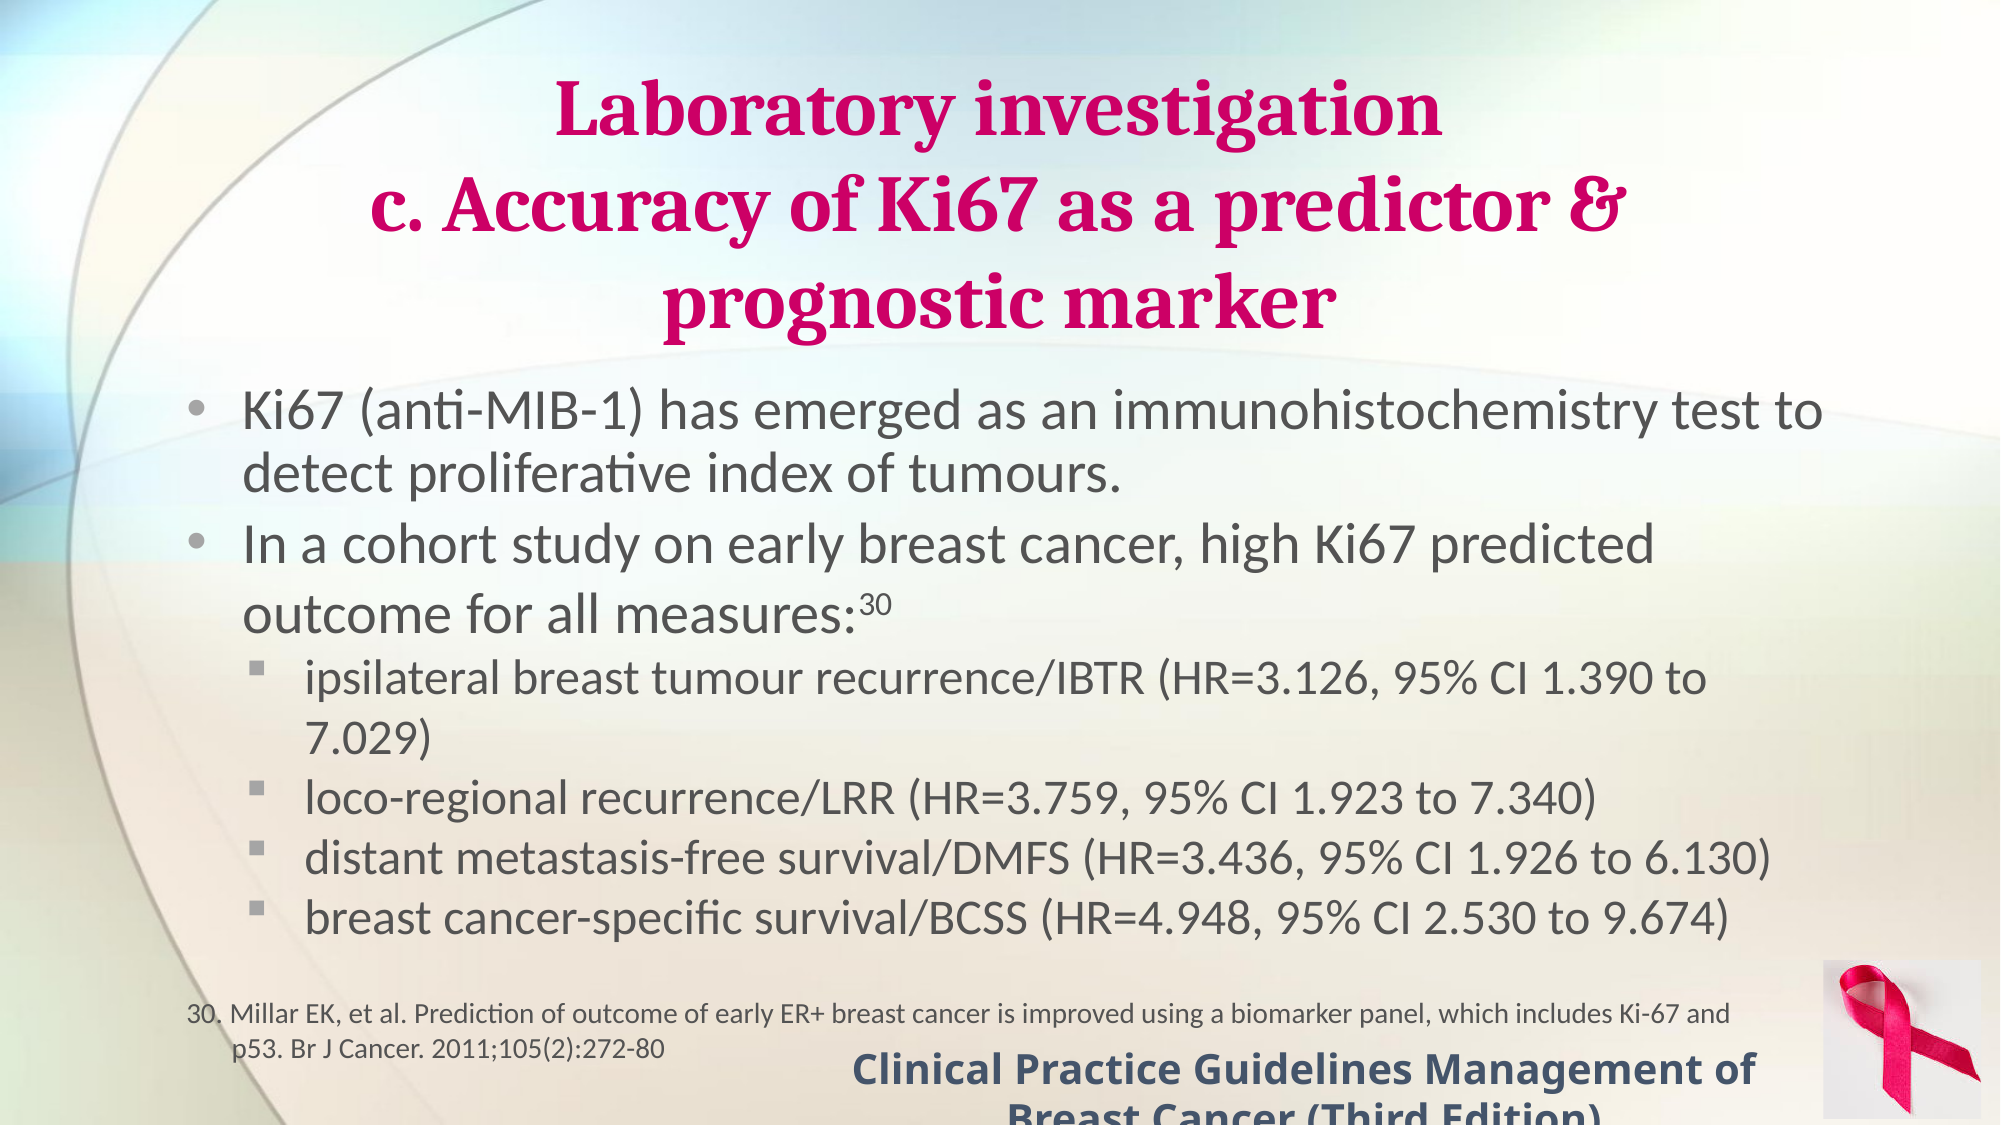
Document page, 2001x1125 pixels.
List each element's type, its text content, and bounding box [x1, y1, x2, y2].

title Laboratory investigation c. Accuracy of Ki67 as a predictor & prognostic marker [249, 43, 1750, 353]
text_box Clinical Practice Guidelines Management of Breast Cancer (Third Edition) [788, 1035, 1820, 1125]
picture [0, 0, 2001, 1125]
subtitle Ki67 (anti-MIB-1) has emerged as an immunohistochemistry test to detect proliferative index of tumours. In a cohort study on early breast cancer, high Ki67 predicted outcome for all measures:30 ipsilateral breast tumour recurrence/IBTR (HR=3.126, 95% CI 1.390 to 7.029) loco-regional recurrence/LRR (HR=3.759, 95% CI 1.923 to 7.340) distant metastasis-free survival/DMFS (HR=3.436, 95% CI 1.926 to 6.130) breast cancer-specific survival/BCSS (HR=4.948, 95% CI 2.530 to 9.674) 30. Millar EK, et al. Prediction of outcome of early ER+ breast cancer is improved using a biomarker panel, which includes Ki-67 and p53. Br J Cancer. 2011;105(2):272-80 [171, 371, 1863, 1027]
